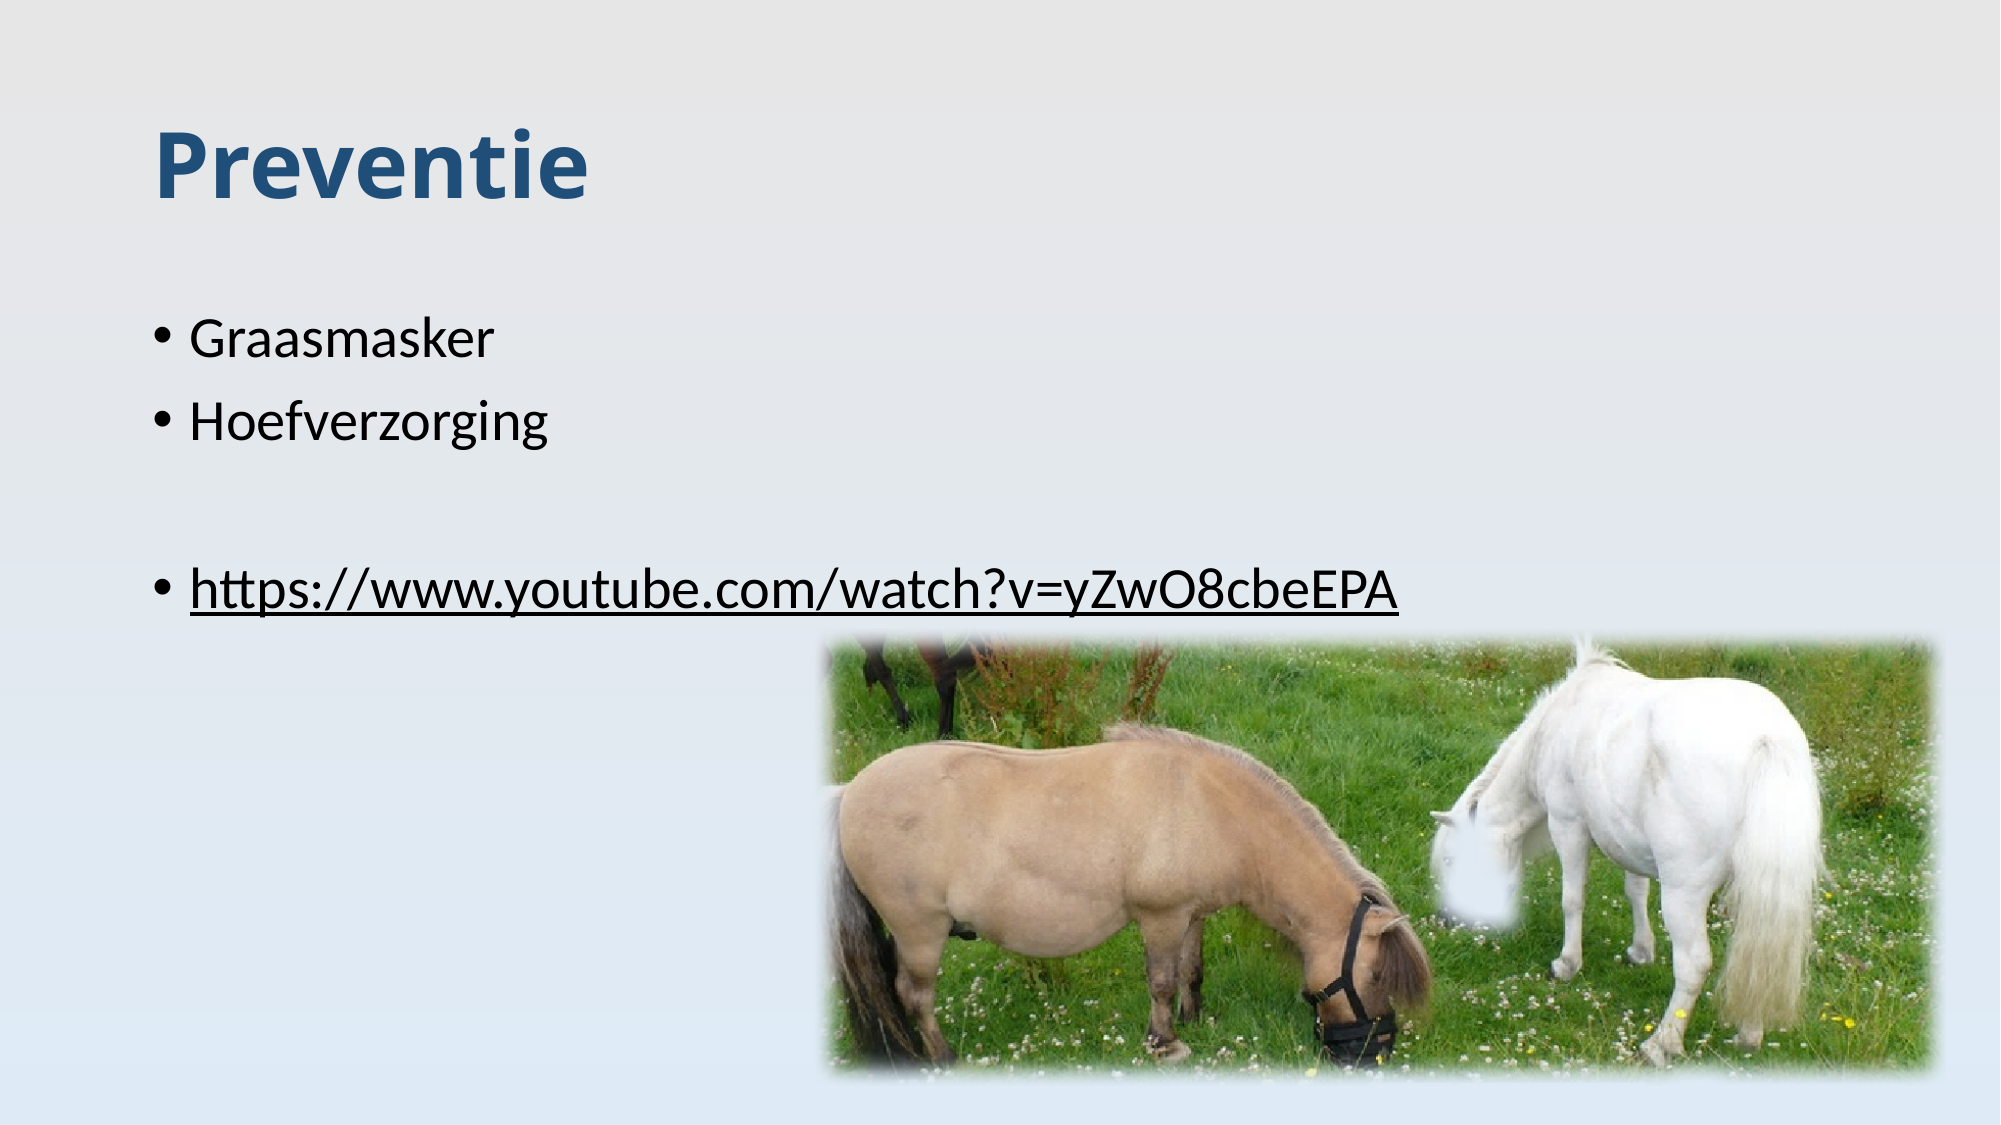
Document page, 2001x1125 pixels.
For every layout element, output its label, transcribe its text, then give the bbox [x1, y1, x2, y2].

list Graasmasker Hoefverzorging https://www.youtube.com/watch?v=yZwO8cbeEPA [137, 299, 1517, 676]
title Preventie [137, 59, 1863, 278]
picture [808, 628, 1946, 1086]
